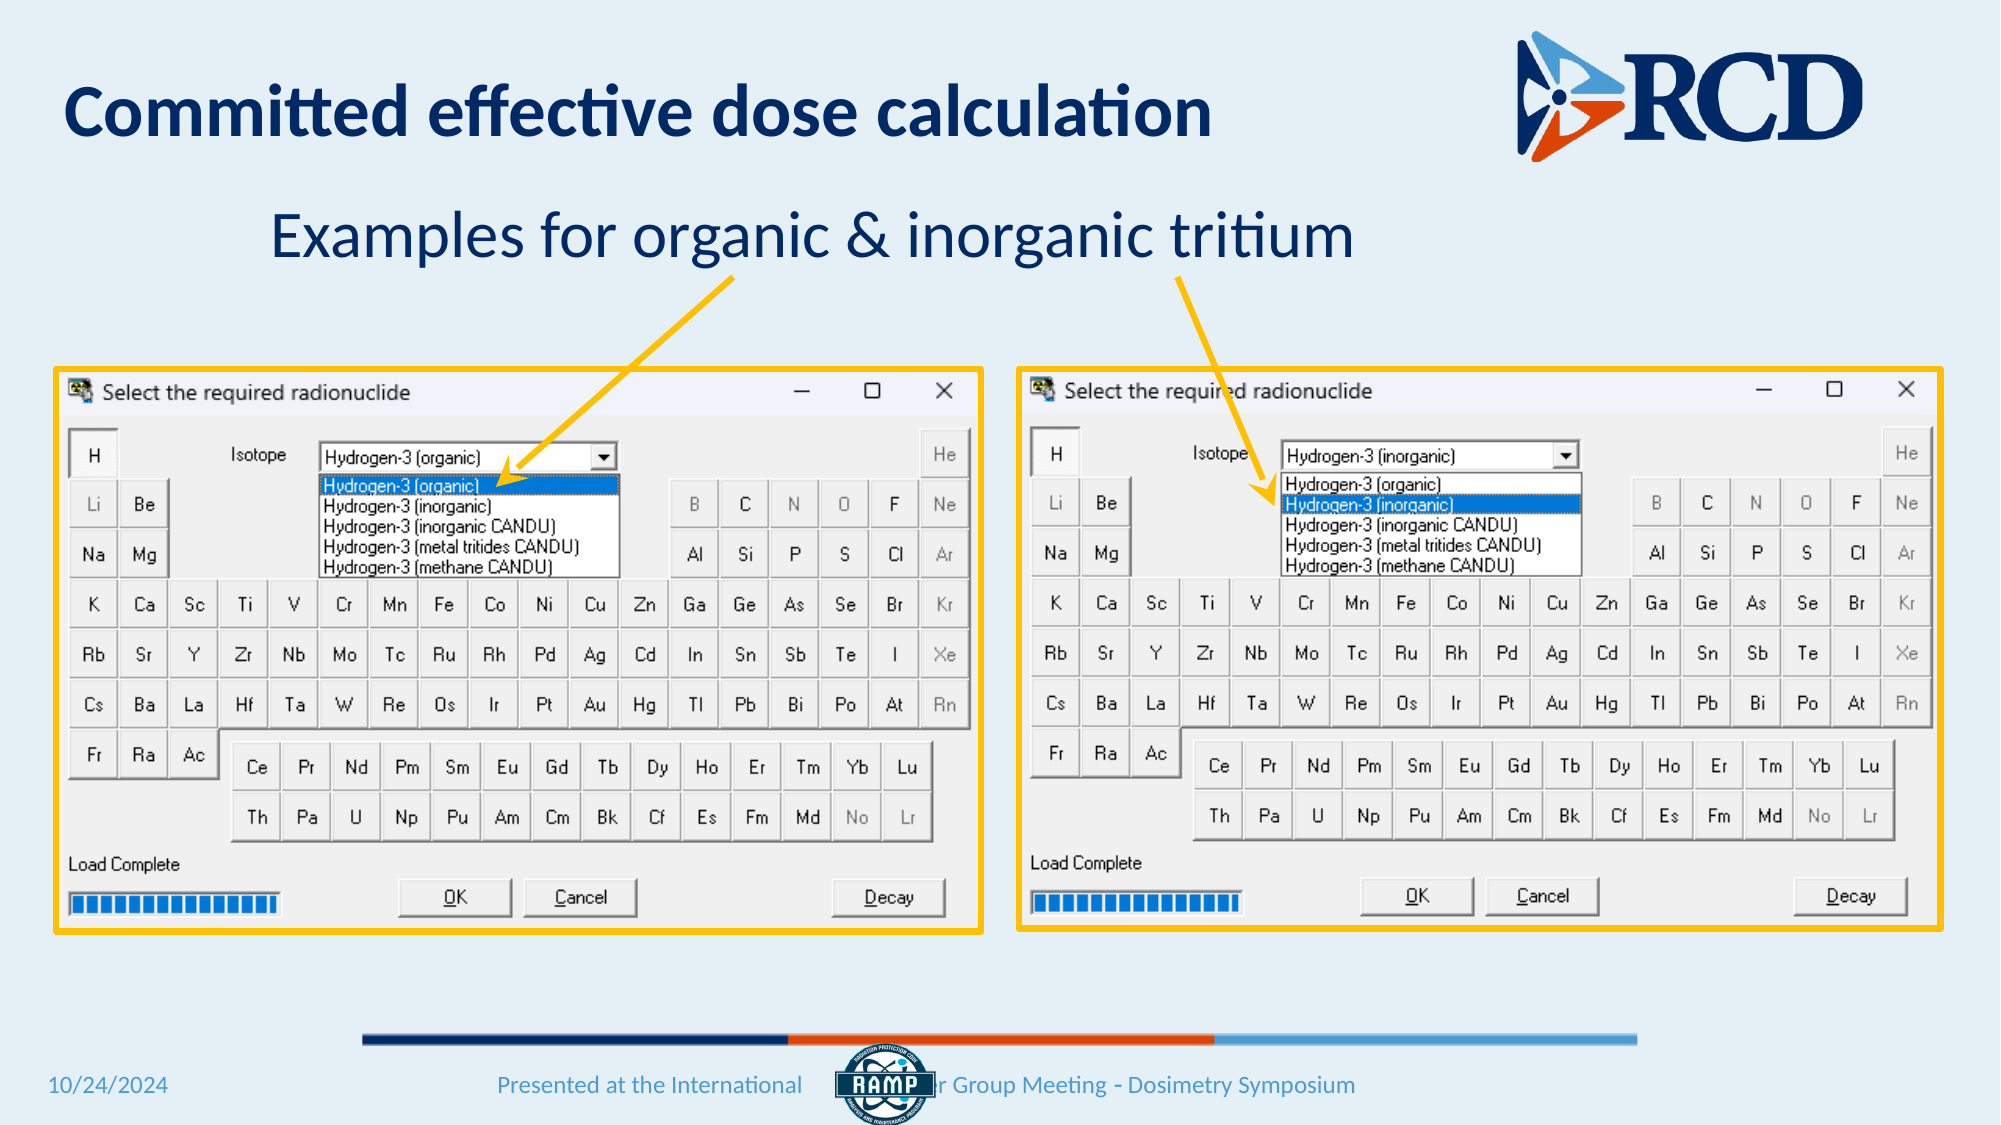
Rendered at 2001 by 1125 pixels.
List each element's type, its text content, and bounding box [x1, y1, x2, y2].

picture [1021, 372, 1938, 926]
text_box Committed effective dose calculation [49, 28, 1775, 195]
picture [875, 1117, 905, 1125]
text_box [495, 276, 734, 488]
picture [864, 1116, 872, 1121]
title Examples for organic & inorganic tritium [255, 153, 1981, 319]
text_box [1177, 277, 1275, 507]
picture [907, 1099, 922, 1116]
picture [59, 372, 979, 929]
picture [835, 1035, 936, 1125]
